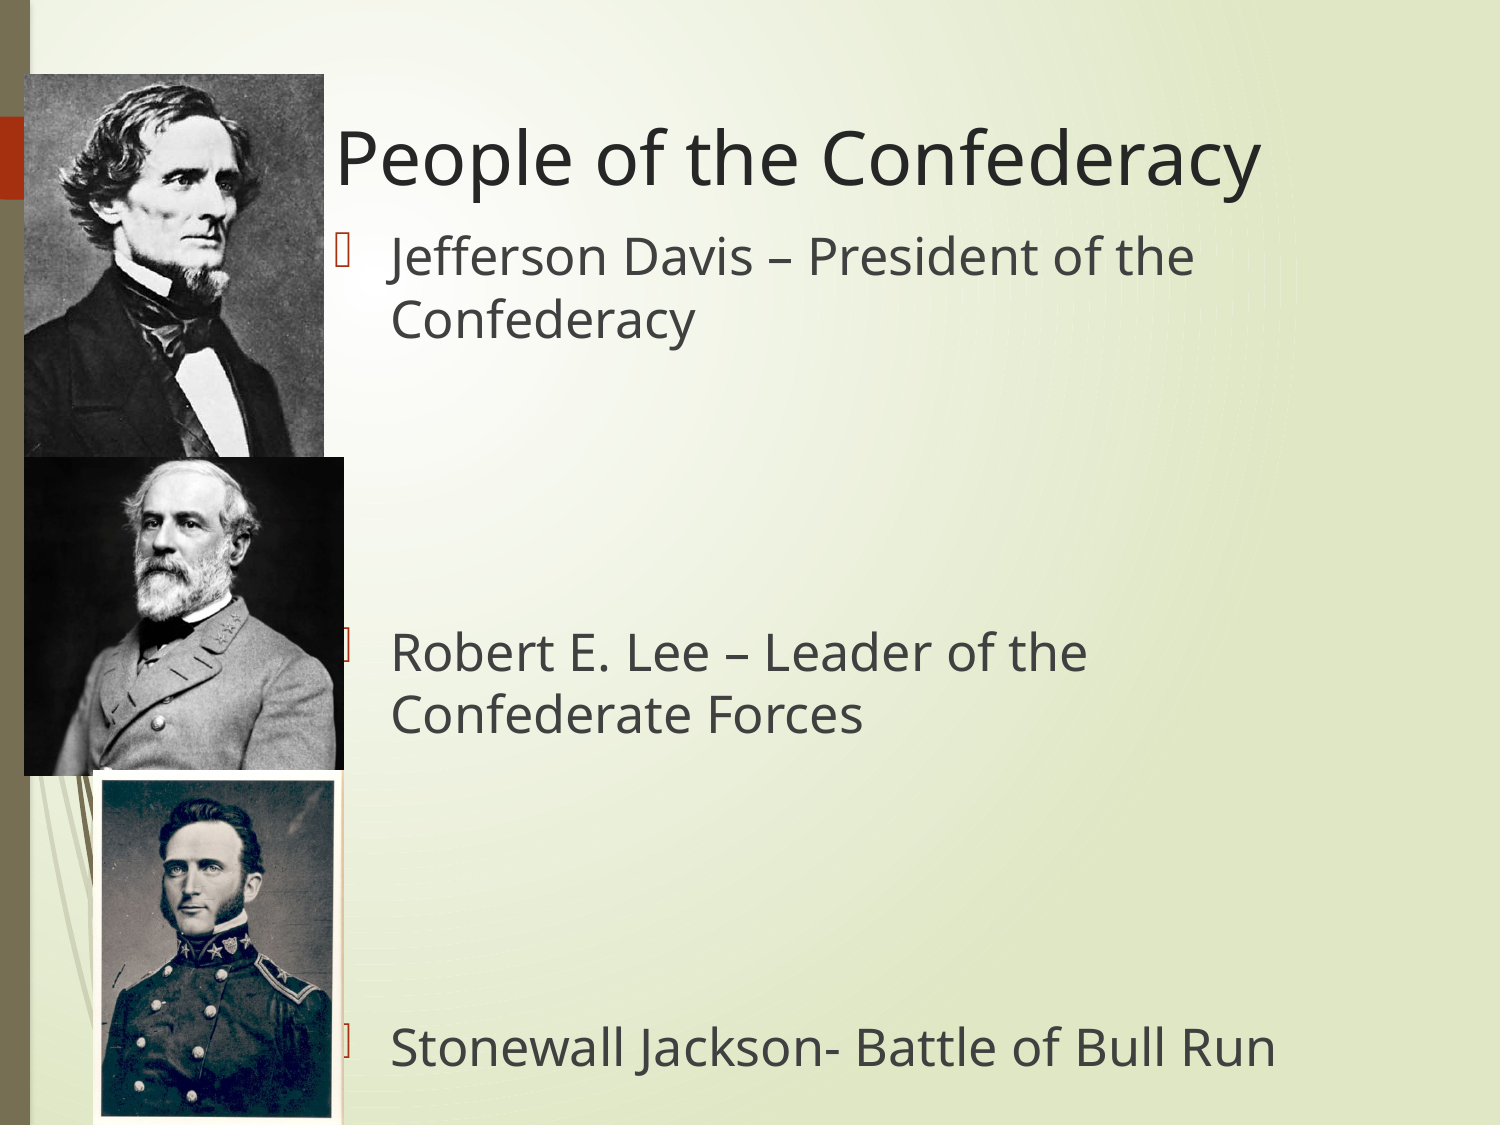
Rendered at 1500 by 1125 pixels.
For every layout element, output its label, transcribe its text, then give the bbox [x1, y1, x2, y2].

title People of the Confederacy [328, 102, 1400, 216]
list Jefferson Davis – President of the Confederacy Robert E. Lee – Leader of the Confederate Forces Stonewall Jackson- Battle of Bull Run [328, 216, 1400, 1125]
picture [24, 74, 344, 1125]
